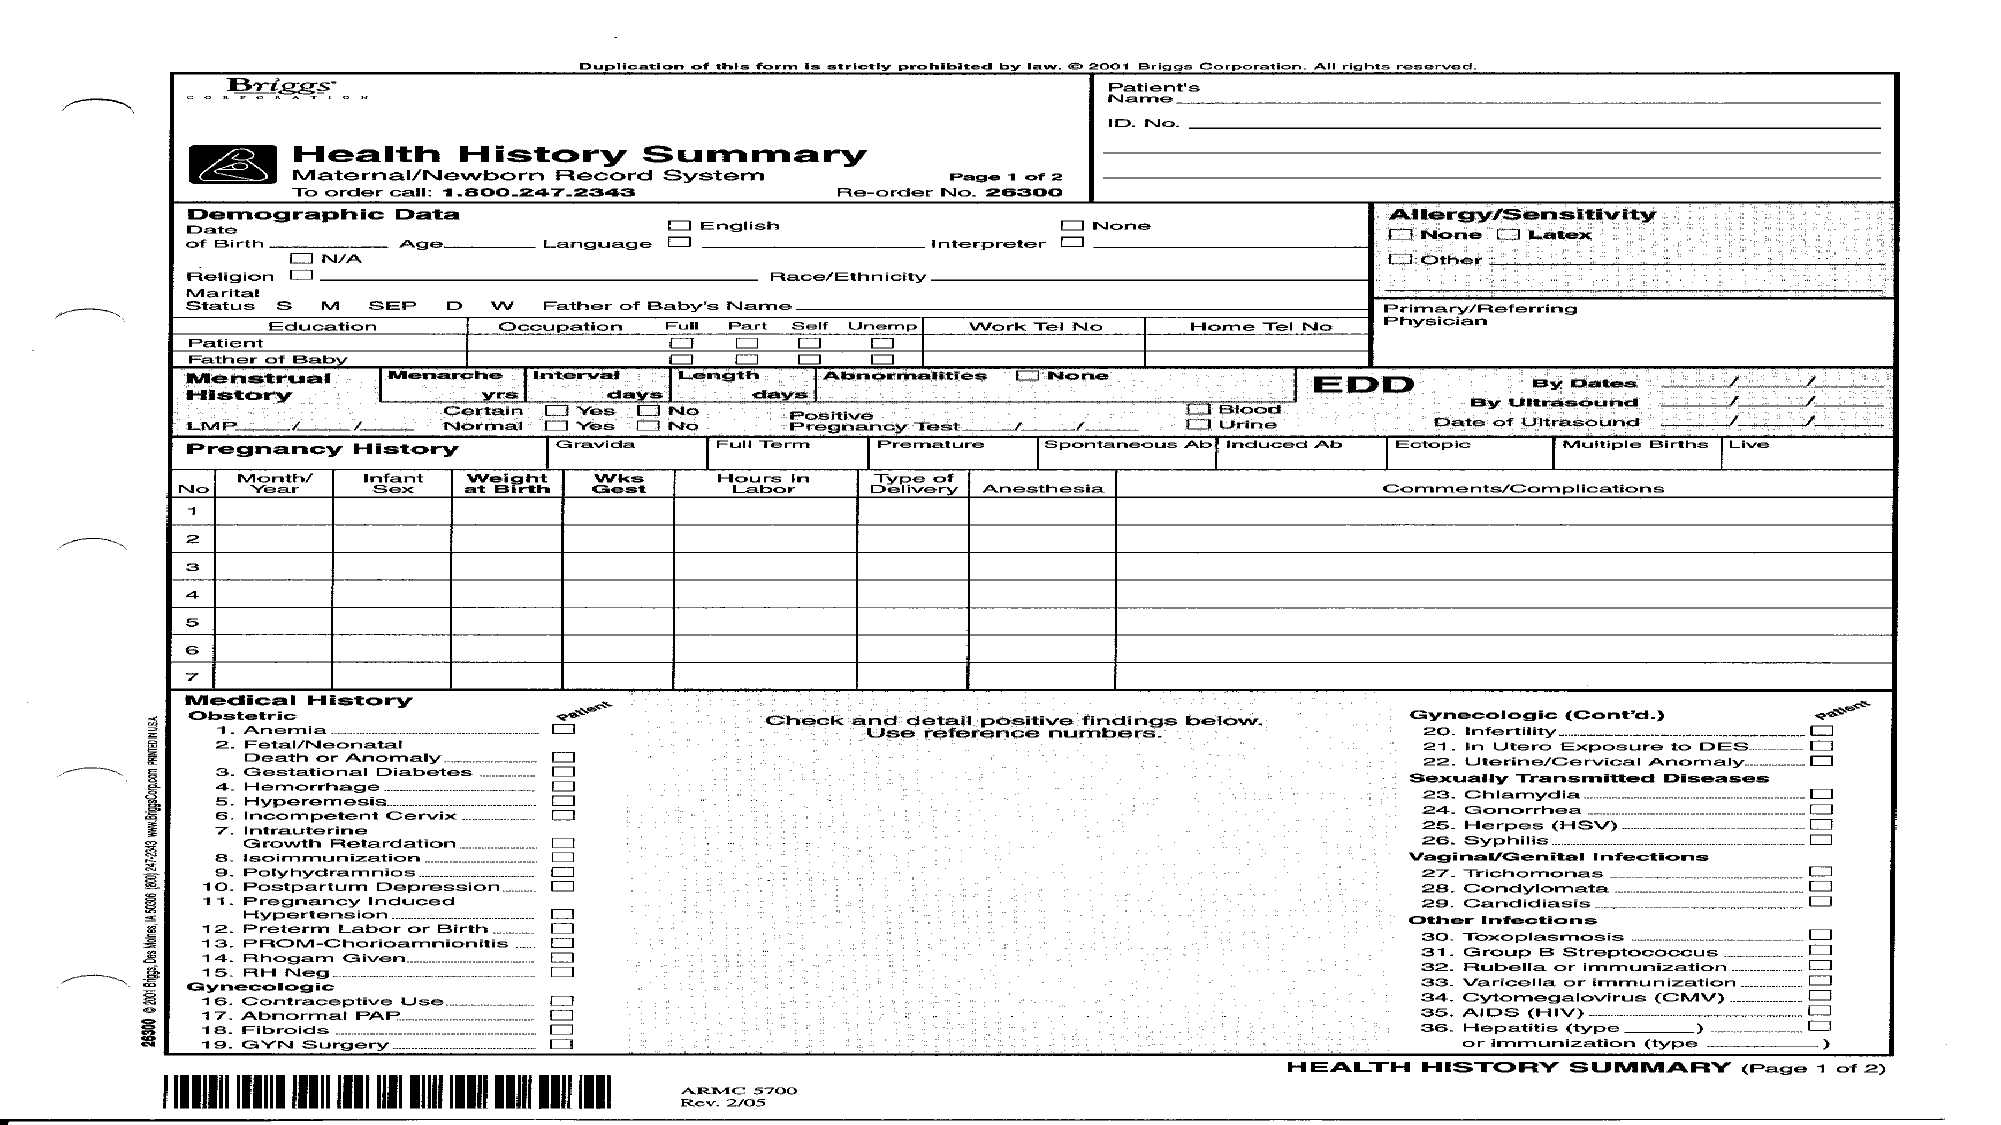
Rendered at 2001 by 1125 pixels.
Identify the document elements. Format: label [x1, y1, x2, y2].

list [0, 0, 1957, 1125]
